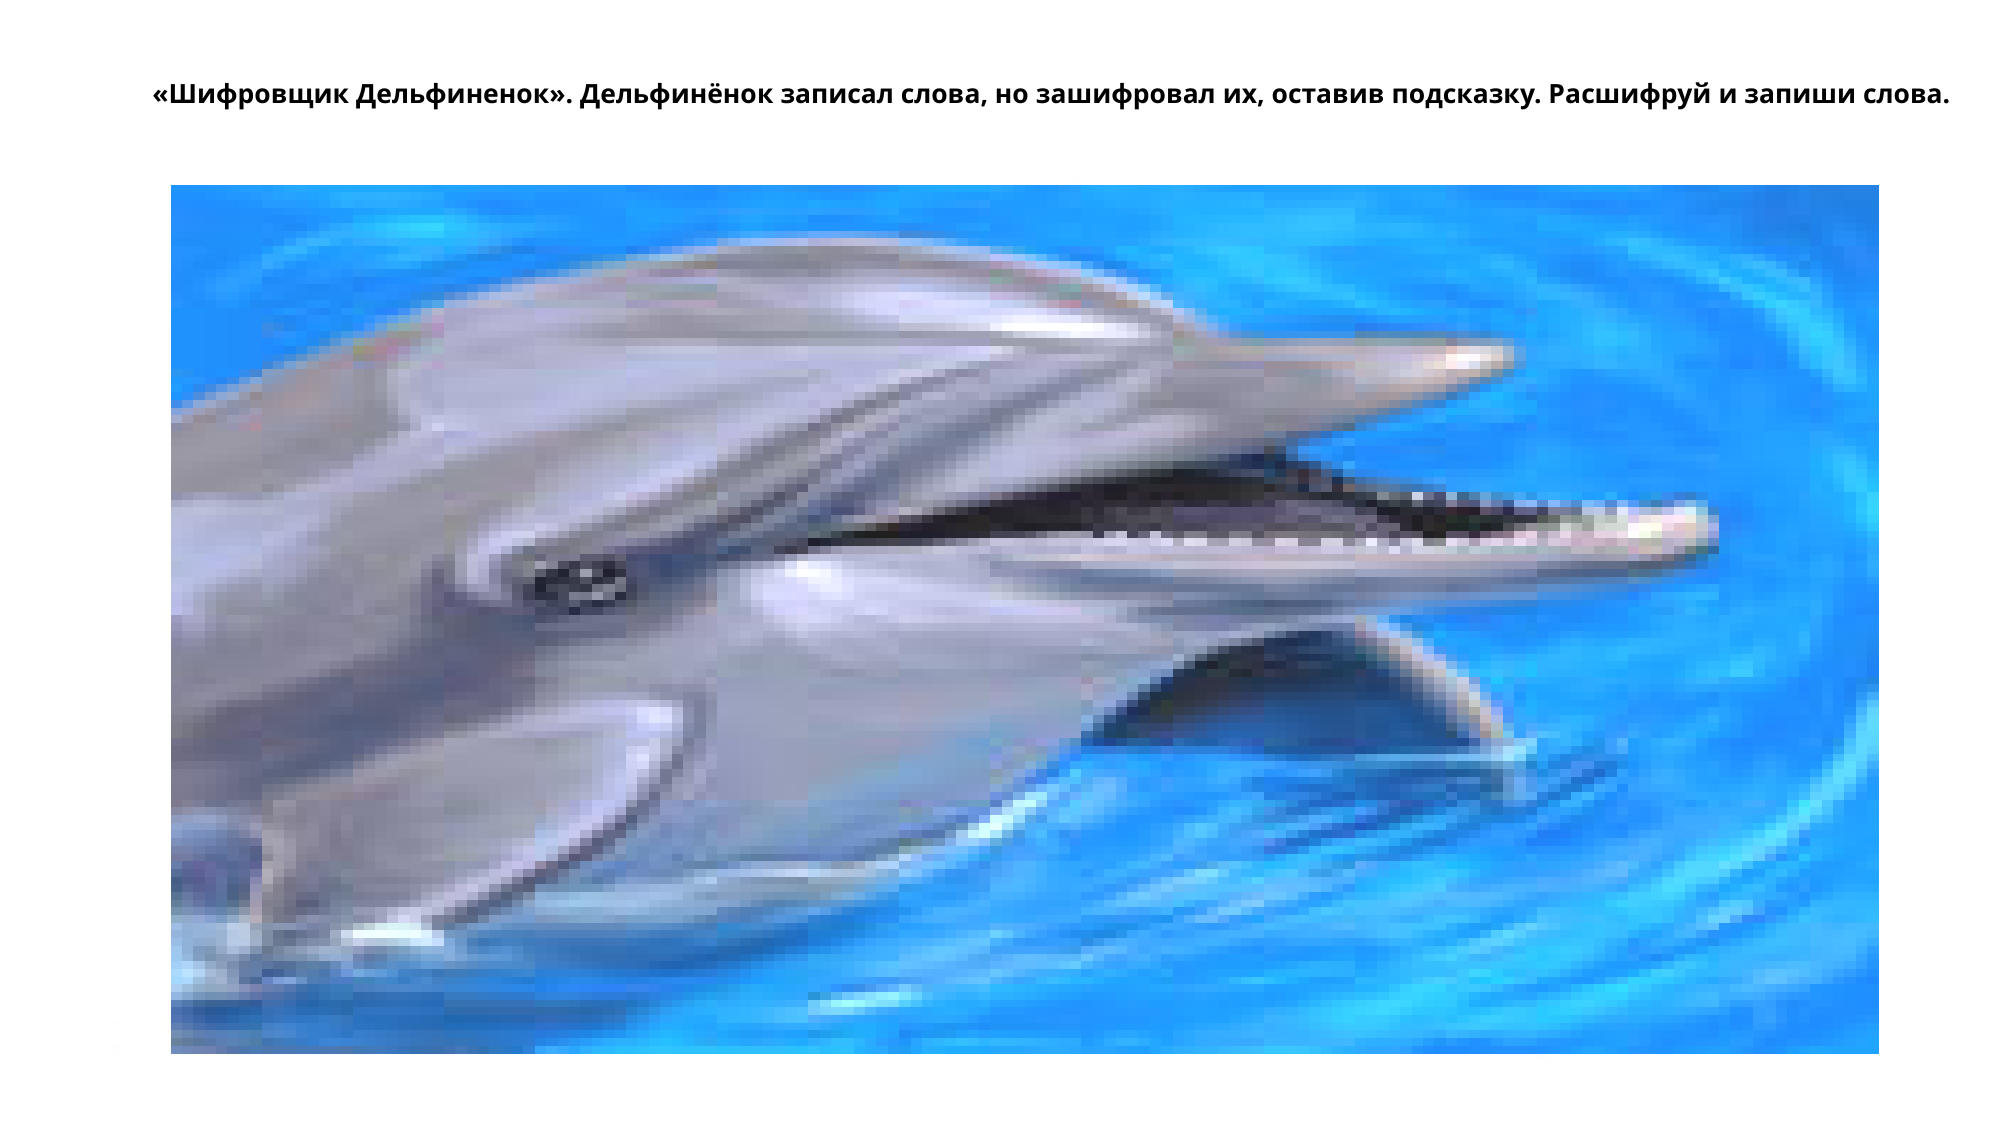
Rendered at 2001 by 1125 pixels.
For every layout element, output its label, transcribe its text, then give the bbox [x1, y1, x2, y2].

title «Шифровщик Дельфиненок». Дельфинёнок записал слова, но зашифровал их, оставив подсказку. Расшифруй и запиши слова. [137, 59, 1975, 131]
picture [99, 178, 1879, 1061]
